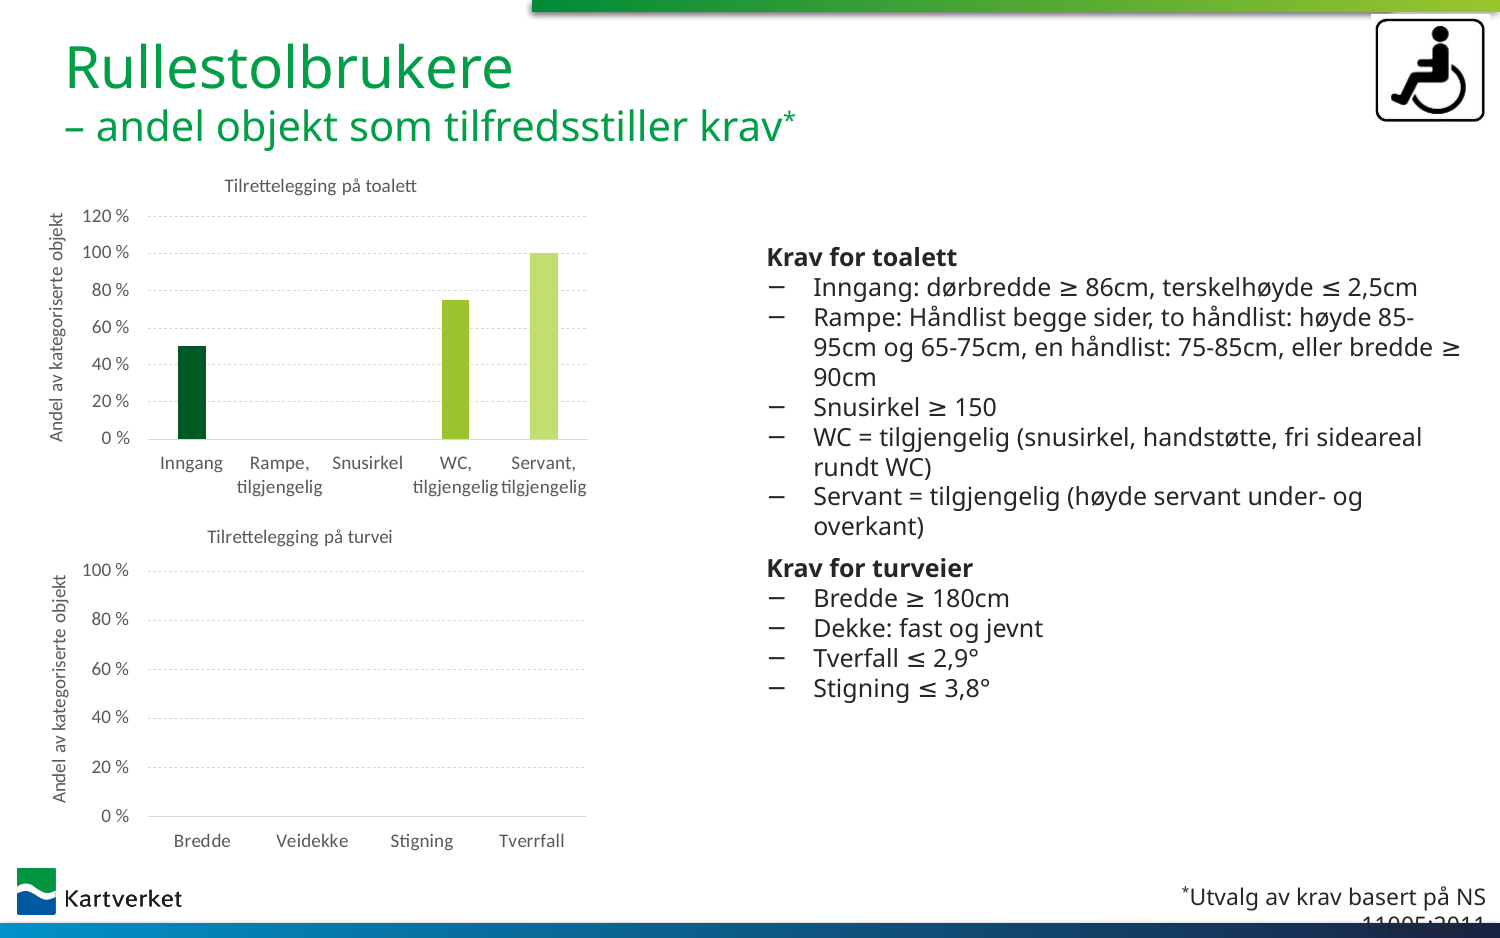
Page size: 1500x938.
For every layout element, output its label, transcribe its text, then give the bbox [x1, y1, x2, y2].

text_box Krav for toalett Inngang: dørbredde ≥ 86cm, terskelhøyde ≤ 2,5cm Rampe: Håndlist begge sider, to håndlist: høyde 85-95cm og 65-75cm, en håndlist: 75-85cm, eller bredde ≥ 90cm Snusirkel ≥ 150 WC = tilgjengelig (snusirkel, handstøtte, fri sideareal rundt WC) Servant = tilgjengelig (høyde servant under- og overkant) [751, 234, 1483, 545]
text_box *Utvalg av krav basert på NS 11005:2011 [1068, 873, 1500, 938]
picture [41, 520, 598, 859]
text_box Krav for turveier Bredde ≥ 180cm Dekke: fast og jevnt Tverfall ≤ 2,9° Stigning ≤ 3,8° [751, 545, 1483, 710]
text_box Rullestolbrukere – andel objekt som tilfredsstiller krav* [49, 14, 1431, 158]
picture [1371, 13, 1491, 127]
picture [41, 166, 599, 505]
